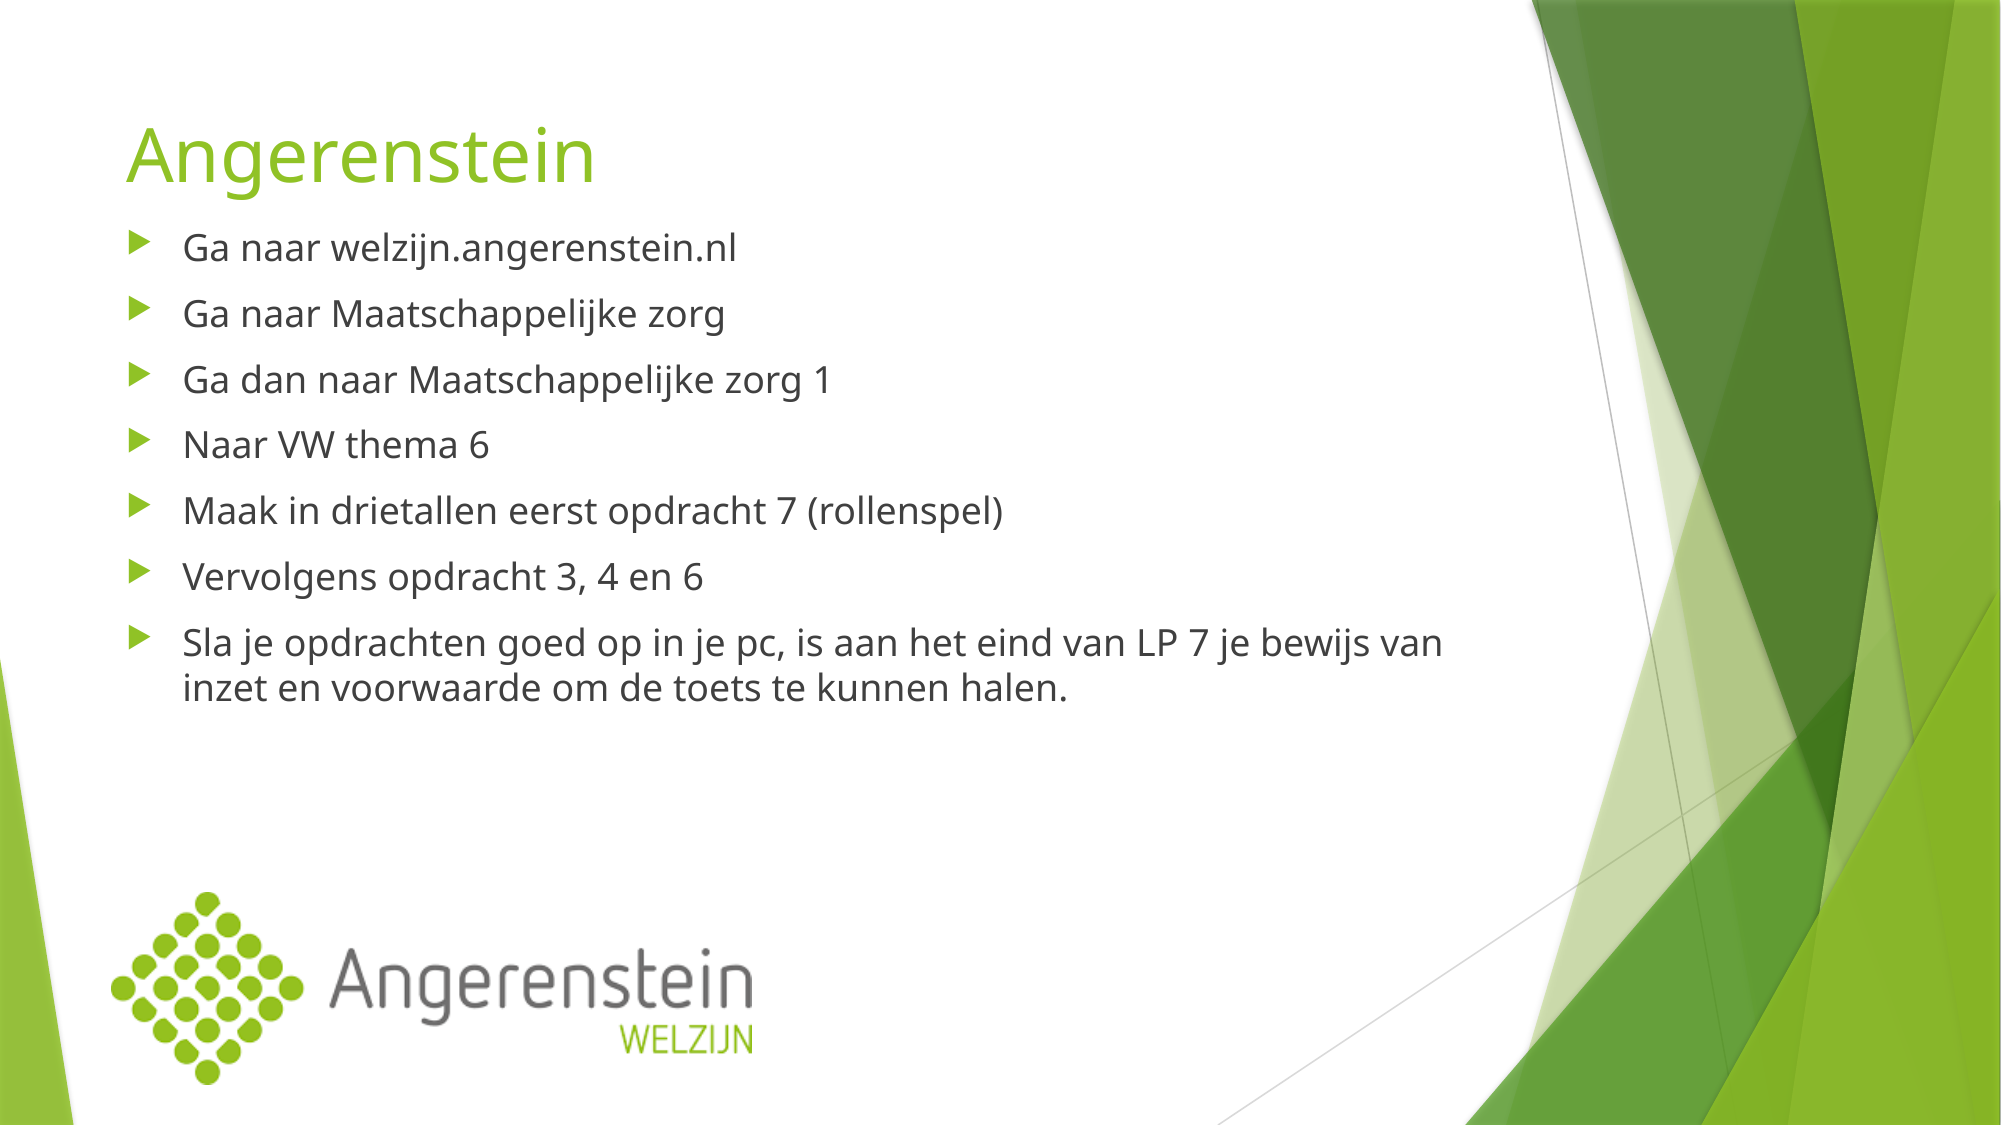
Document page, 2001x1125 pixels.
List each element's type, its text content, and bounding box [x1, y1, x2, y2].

title Angerenstein [111, 99, 1522, 216]
list Ga naar welzijn.angerenstein.nl Ga naar Maatschappelijke zorg Ga dan naar Maatschappelijke zorg 1 Naar VW thema 6 Maak in drietallen eerst opdracht 7 (rollenspel) Vervolgens opdracht 3, 4 en 6 Sla je opdrachten goed op in je pc, is aan het eind van LP 7 je bewijs van inzet en voorwaarde om de toets te kunnen halen. [111, 216, 1522, 853]
picture [110, 892, 753, 1086]
